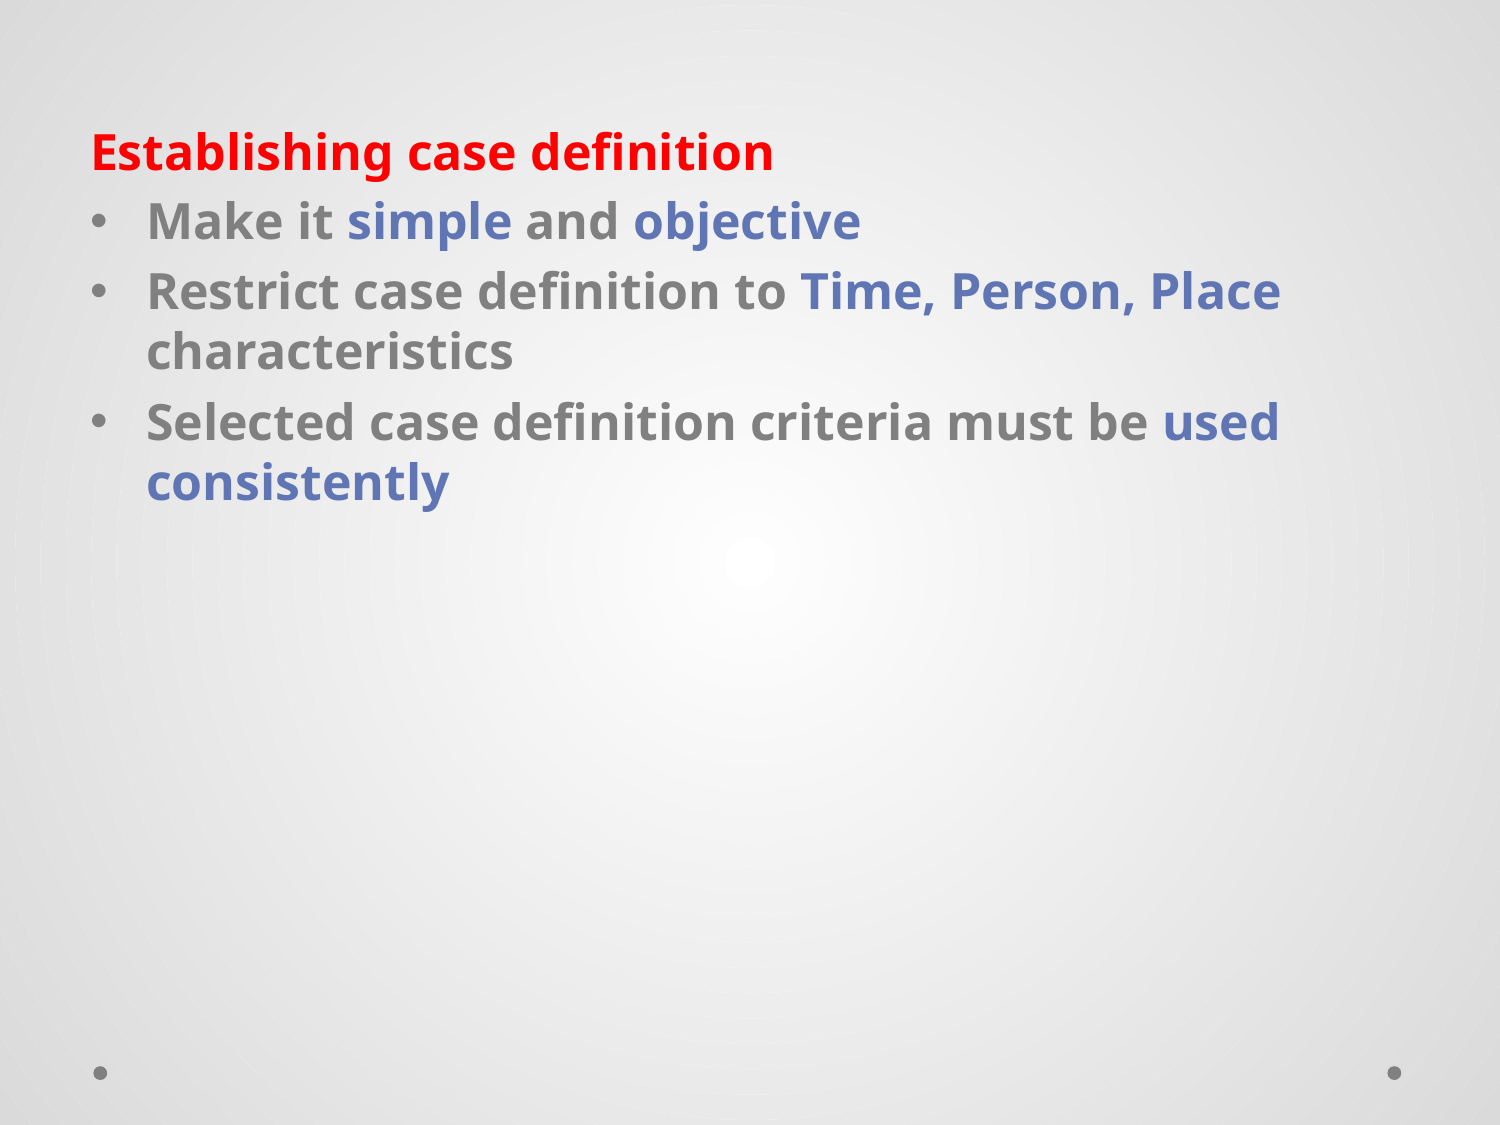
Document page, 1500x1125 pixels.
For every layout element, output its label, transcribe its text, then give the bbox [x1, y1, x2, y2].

list Establishing case definition Make it simple and objective Restrict case definition to Time, Person, Place characteristics Selected case definition criteria must be used consistently [75, 112, 1425, 1005]
